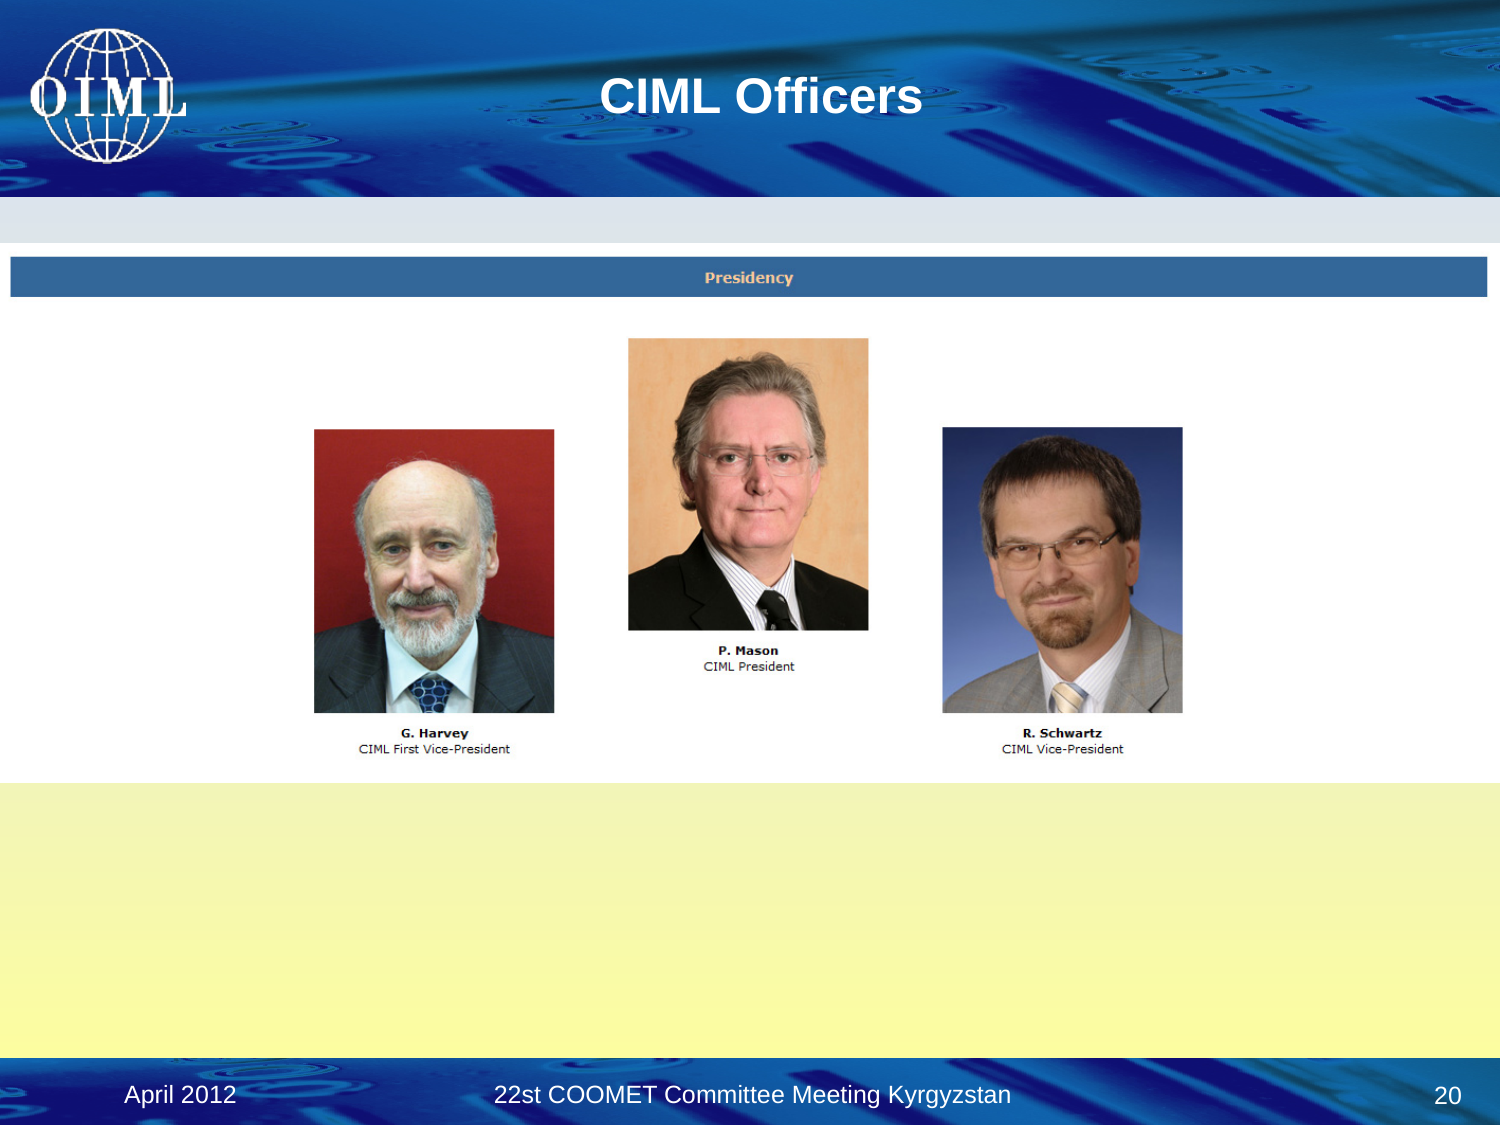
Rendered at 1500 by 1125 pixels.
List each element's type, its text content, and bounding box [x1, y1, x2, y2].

picture [0, 1058, 1500, 1125]
title CIML Officers [194, 0, 1329, 188]
picture [0, 0, 1500, 197]
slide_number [29, 1071, 325, 1117]
footer 22st COOMET Committee Meeting Kyrgyzstan [369, 1071, 1137, 1117]
slide_number 20 [1181, 1071, 1478, 1117]
picture [0, 243, 1500, 784]
